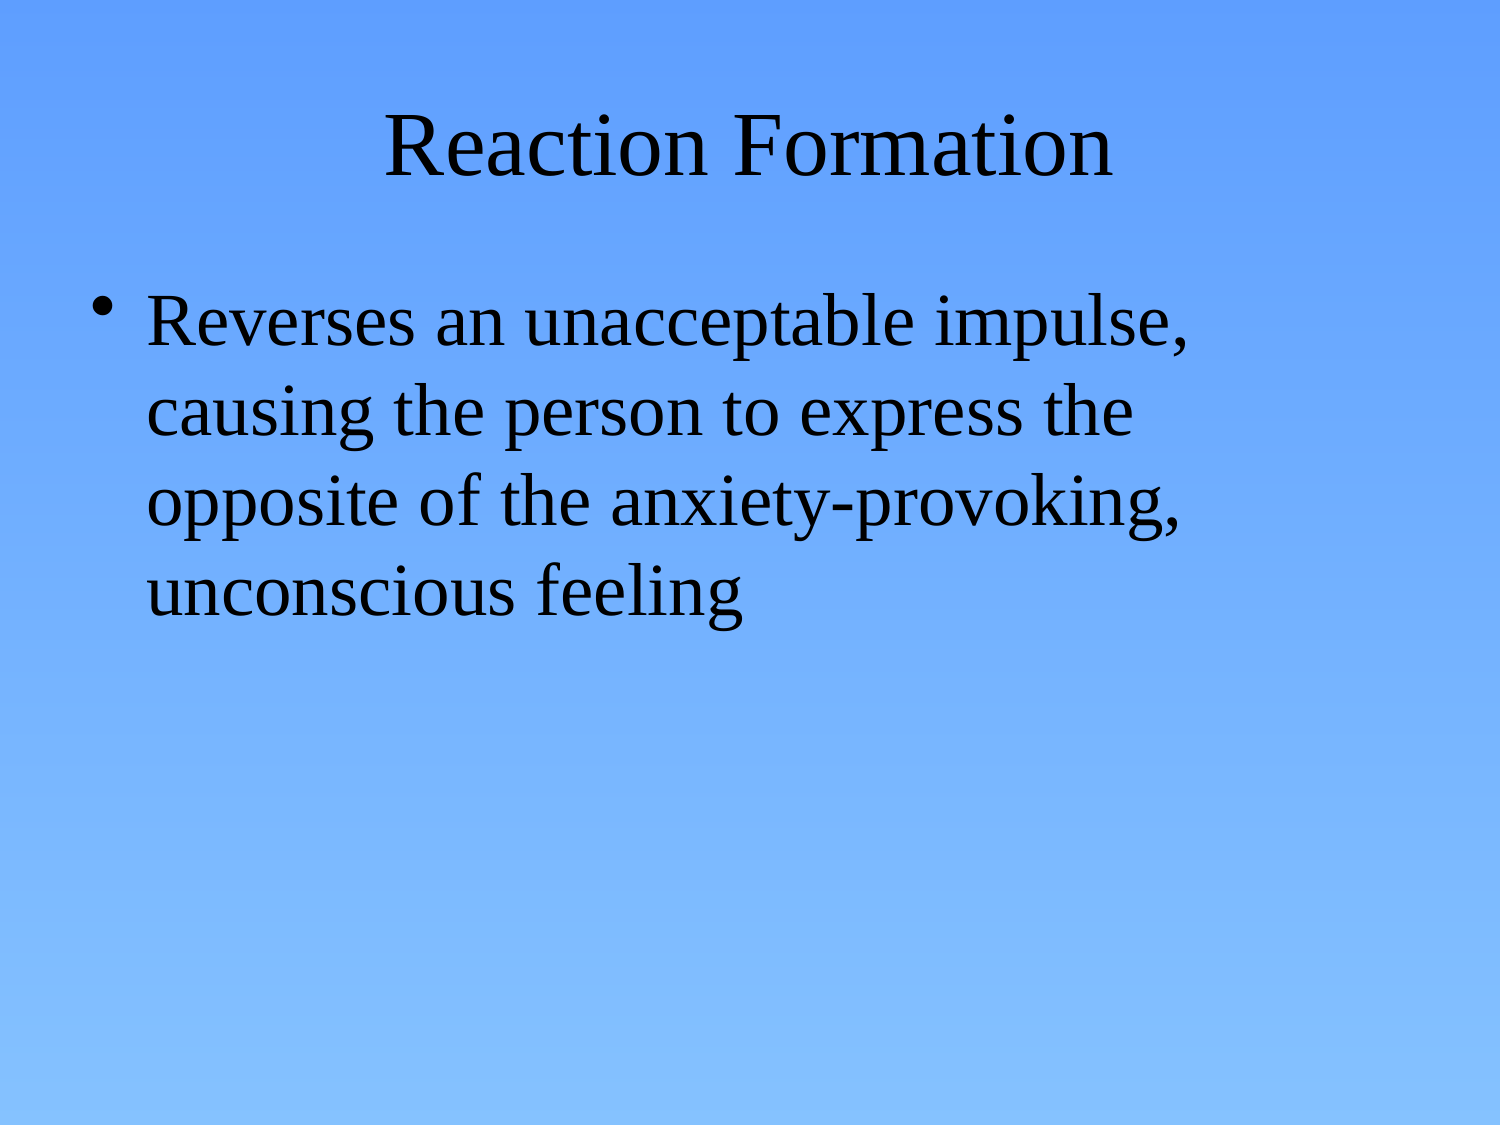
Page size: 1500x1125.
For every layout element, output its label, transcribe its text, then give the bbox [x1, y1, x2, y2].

list Reverses an unacceptable impulse, causing the person to express the opposite of the anxiety-provoking, unconscious feeling [74, 262, 1388, 1006]
title Reaction Formation [74, 44, 1426, 233]
